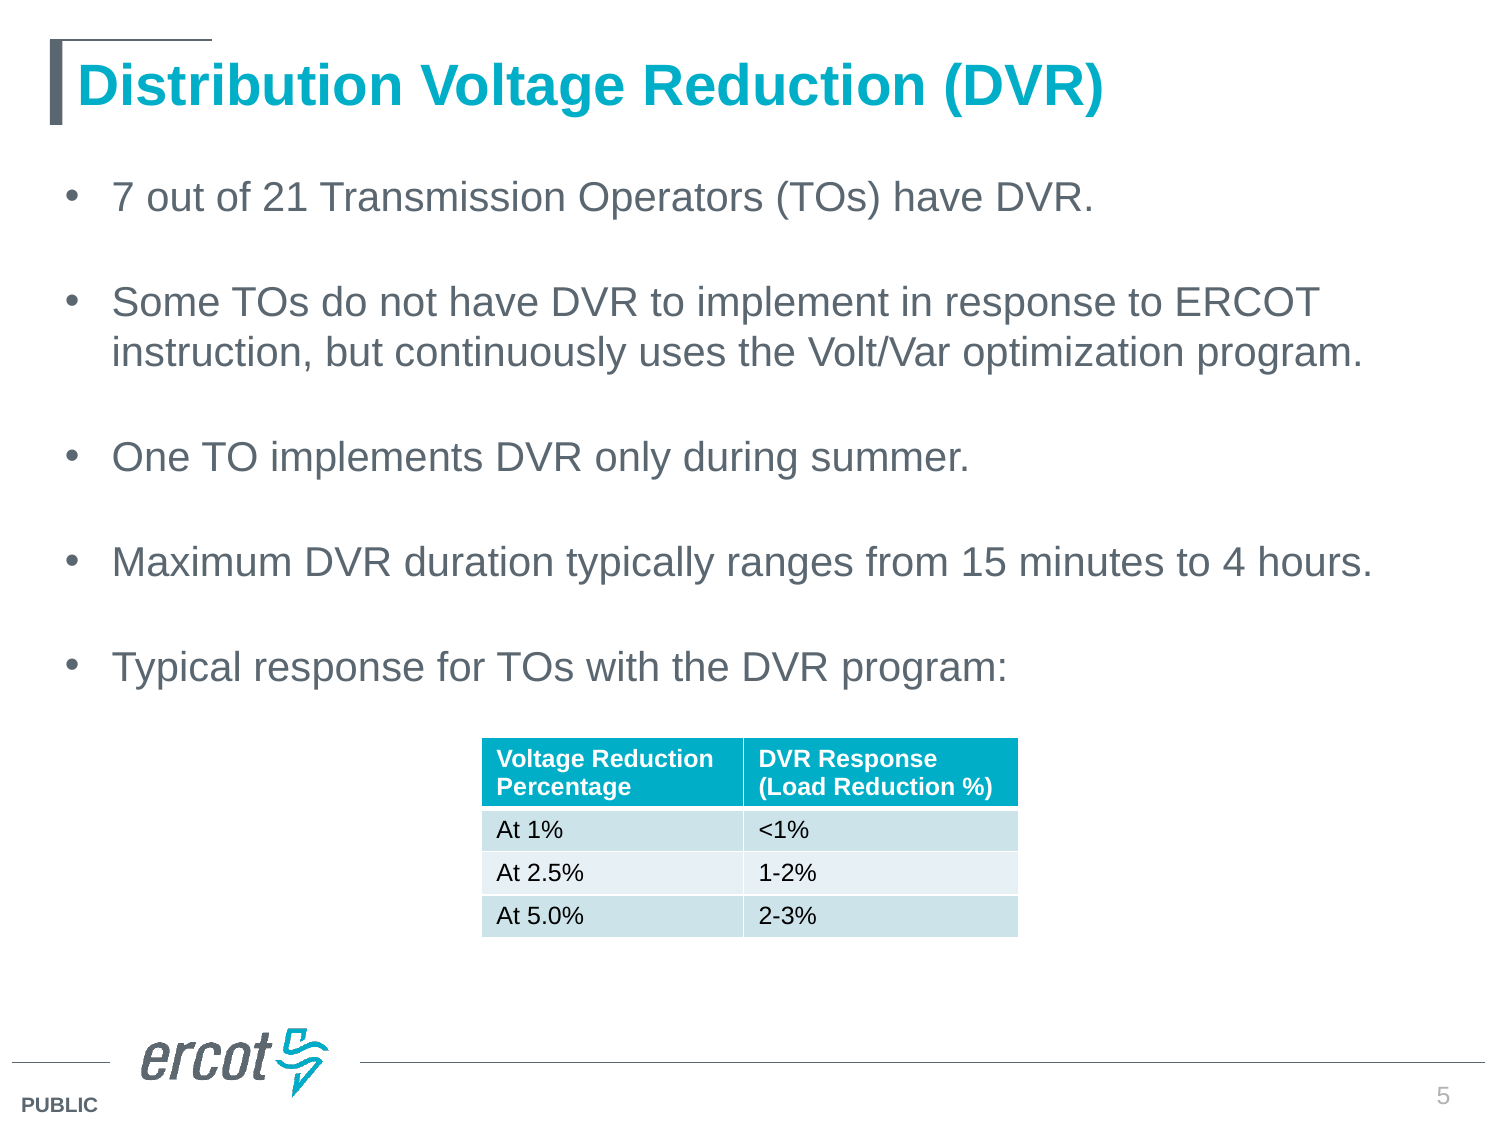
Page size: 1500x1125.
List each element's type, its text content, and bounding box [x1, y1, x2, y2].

table_cell <1% [744, 811, 1018, 851]
picture [137, 1024, 332, 1100]
table_header Voltage Reduction Percentage [482, 775, 743, 806]
table_cell At 2.5% [482, 852, 743, 894]
table_cell 2-3% [744, 896, 1018, 937]
table_cell 1-2% [744, 852, 1018, 894]
slide_number 5 [1400, 1076, 1488, 1113]
table_cell At 1% [482, 811, 743, 851]
table_cell At 5.0% [482, 896, 743, 937]
table_header DVR Response (Load Reduction %) [744, 775, 1018, 806]
list 7 out of 21 Transmission Operators (TOs) have DVR. Some TOs do not have DVR to implement in response to ERCOT instruction, but continuously uses the Volt/Var optimization program. One TO implements DVR only during summer. Maximum DVR duration typically ranges from 15 minutes to 4 hours. Typical response for TOs with the DVR program: [50, 162, 1438, 775]
title Distribution Voltage Reduction (DVR) [62, 39, 1450, 125]
